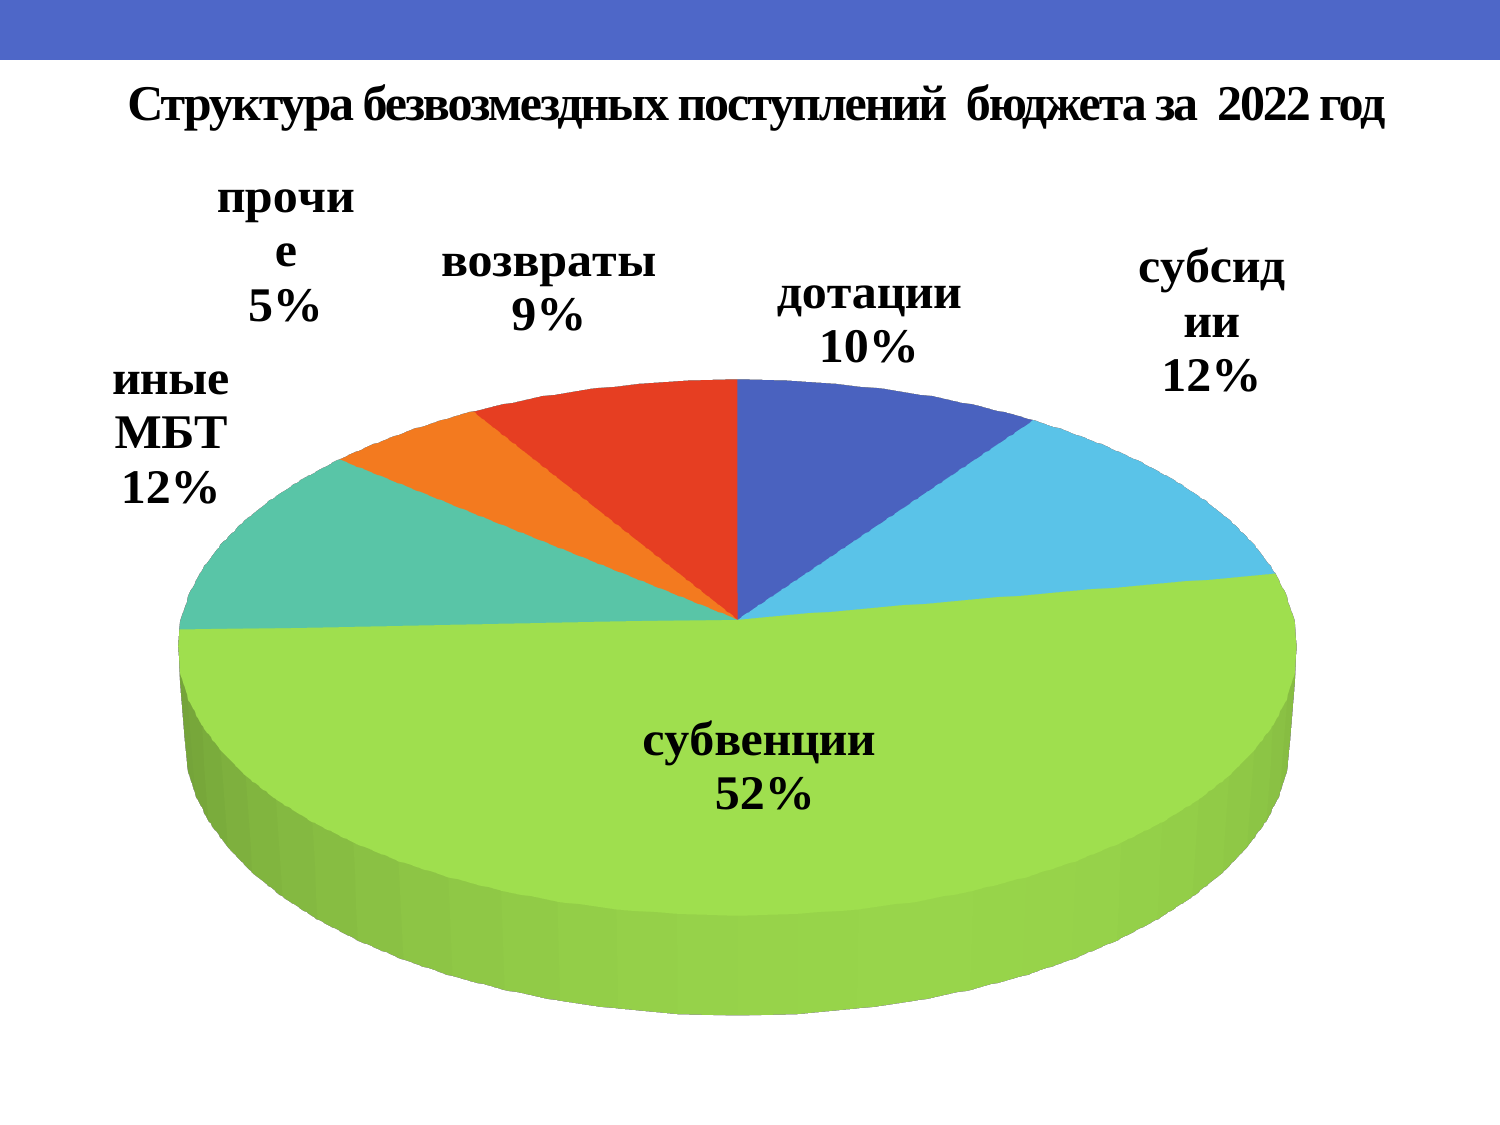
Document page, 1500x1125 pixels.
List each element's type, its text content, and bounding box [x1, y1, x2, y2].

chart [12, 156, 1488, 1123]
title Структура безвозмездных поступлений бюджета за 2022 год [24, 62, 1488, 138]
